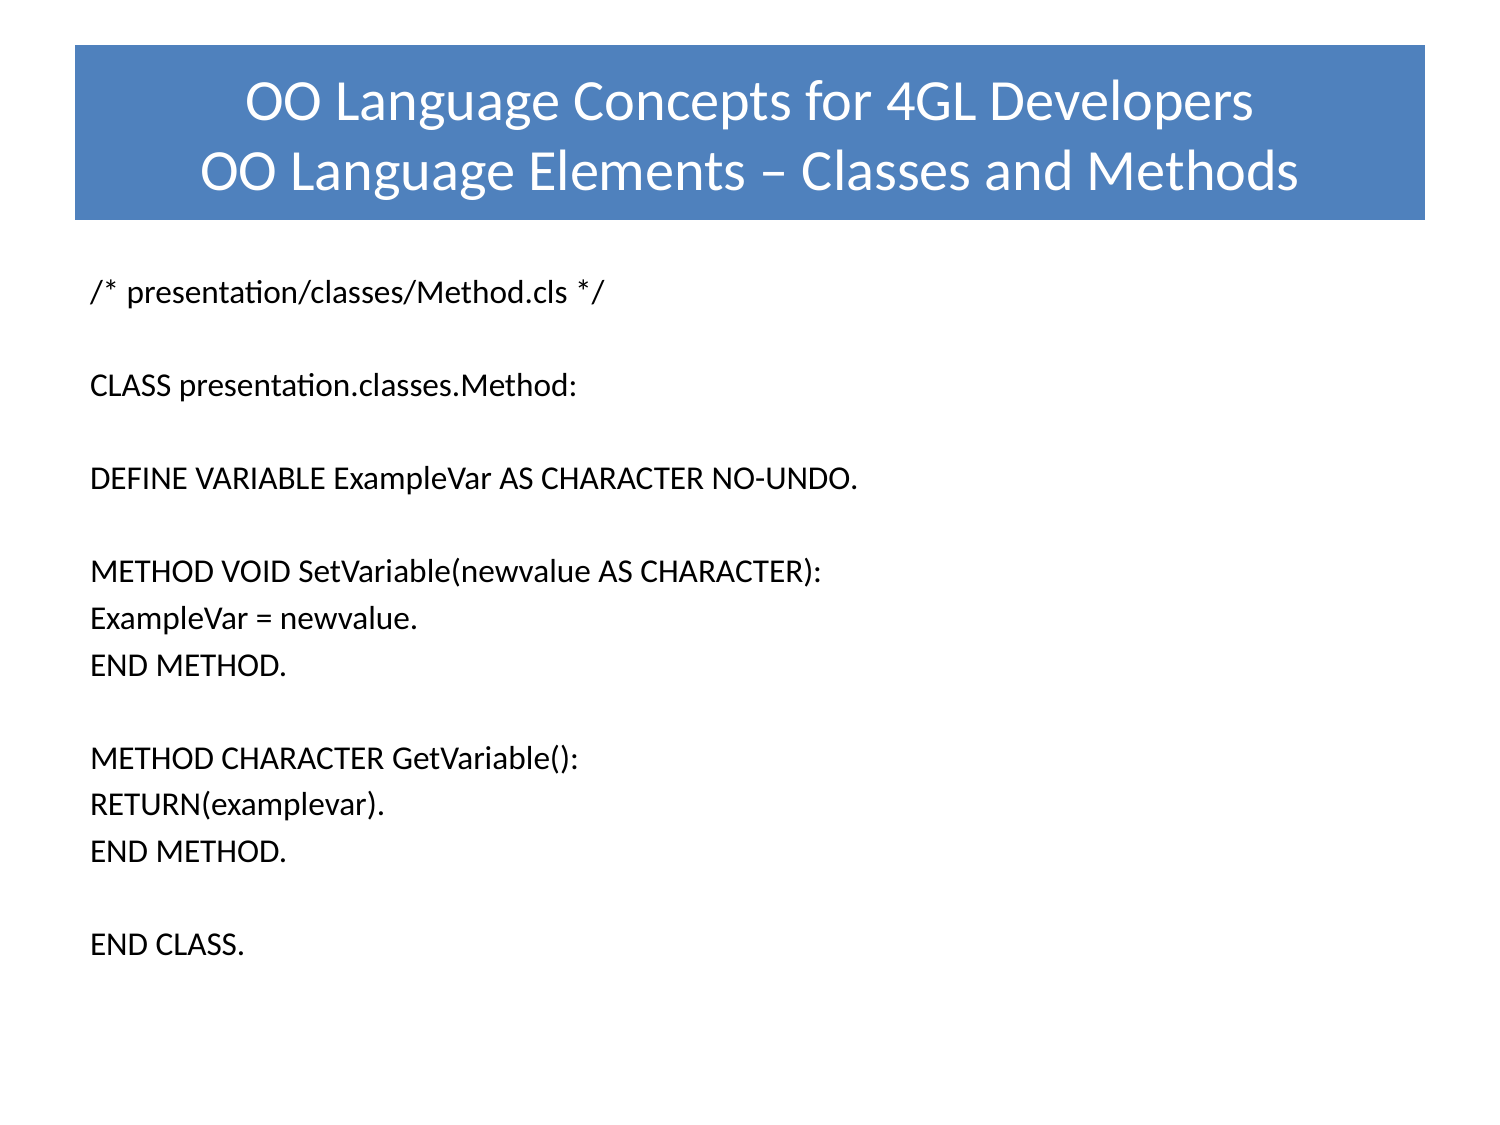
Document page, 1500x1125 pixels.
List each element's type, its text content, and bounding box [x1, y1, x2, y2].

title OO Language Concepts for 4GL Developers OO Language Elements – Classes and Methods [75, 45, 1425, 220]
list /* presentation/classes/Method.cls */ CLASS presentation.classes.Method: DEFINE VARIABLE ExampleVar AS CHARACTER NO-UNDO. METHOD VOID SetVariable(newvalue AS CHARACTER): ExampleVar = newvalue. END METHOD. METHOD CHARACTER GetVariable(): RETURN(examplevar). END METHOD. END CLASS. [75, 262, 1425, 1035]
